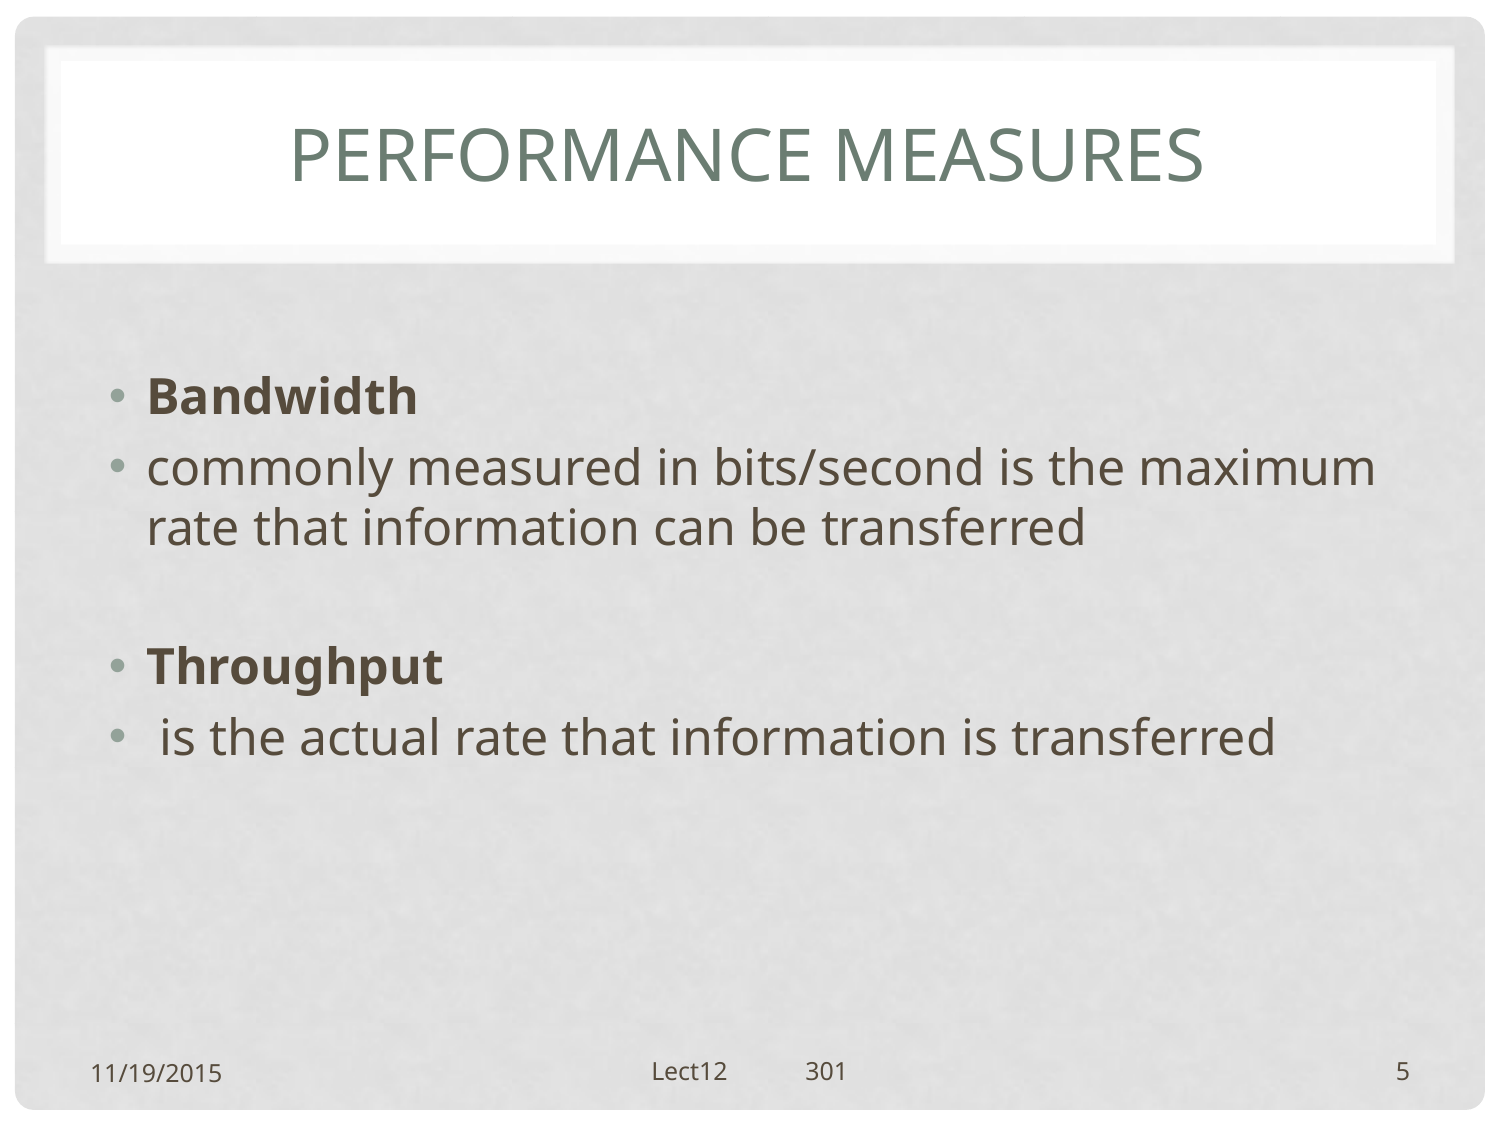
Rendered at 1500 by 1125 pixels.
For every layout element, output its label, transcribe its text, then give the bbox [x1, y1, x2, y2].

list Bandwidth commonly measured in bits/second is the maximum rate that information can be transferred Throughput is the actual rate that information is transferred [75, 287, 1425, 1005]
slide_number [75, 1042, 425, 1103]
slide_number 5 [1074, 1042, 1425, 1103]
footer Lect12 301 [512, 1042, 988, 1103]
title Performance measures [69, 66, 1425, 238]
